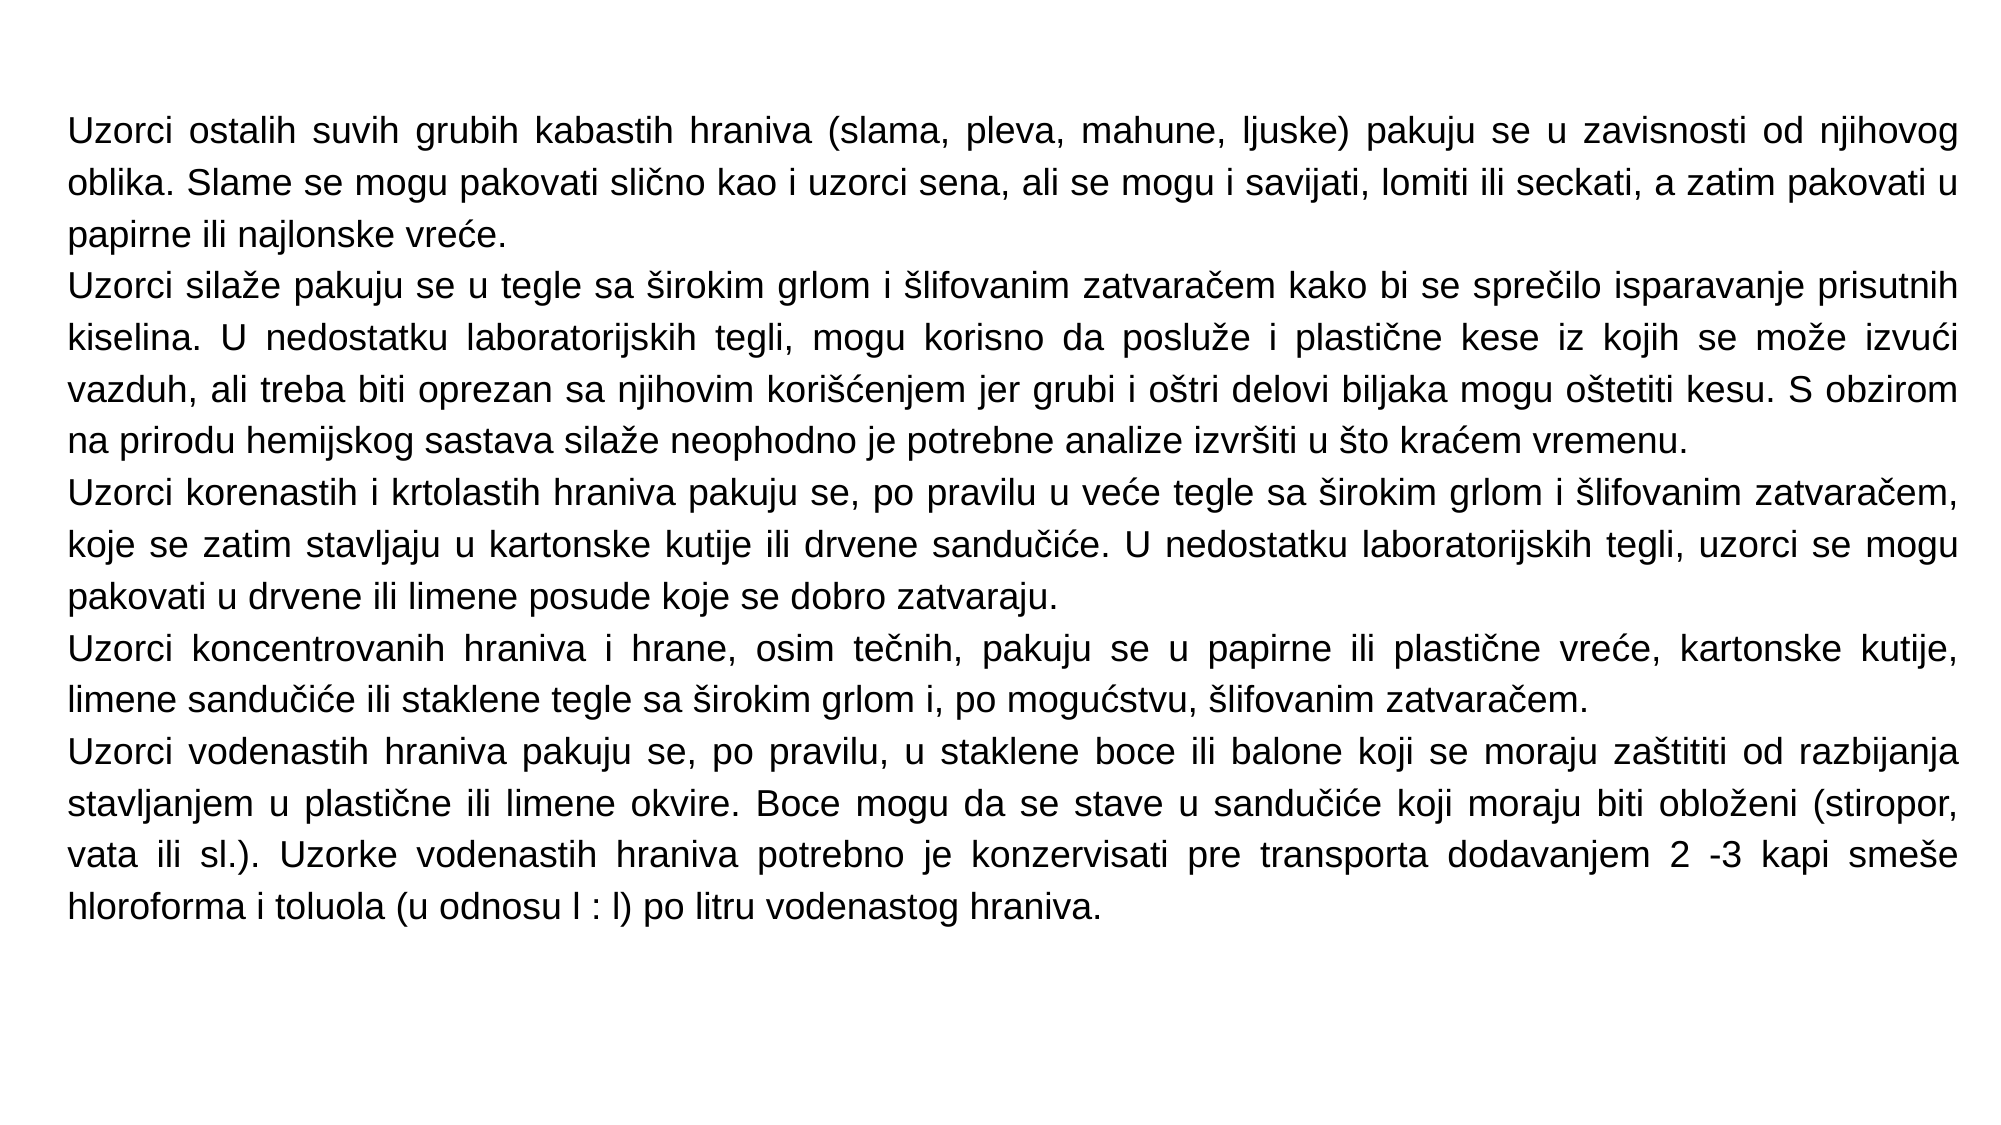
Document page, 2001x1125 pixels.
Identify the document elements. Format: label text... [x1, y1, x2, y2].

text_box Uzorci ostalih suvih grubih kabastih hraniva (slama, pleva, mahune, ljuske) pakuju se u zavisnosti od njihovog oblika. Slame se mogu pakovati slično kao i uzorci sena, ali se mogu i savijati, lomiti ili seckati, a zatim pakovati u papirne ili najlonske vreće. Uzorci silaže pakuju se u tegle sa širokim grlom i šlifovanim zatvaračem kako bi se sprečilo isparavanje prisutnih kiselina. U nedostatku laboratorijskih tegli, mogu korisno da posluže i plastične kese iz kojih se može izvući vazduh, ali treba biti oprezan sa njihovim korišćenjem jer grubi i oštri delovi biljaka mogu oštetiti kesu. S obzirom na prirodu hemijskog sastava silaže neophodno je potrebne analize izvršiti u što kraćem vremenu. Uzorci korenastih i krtolastih hraniva pakuju se, po pravilu u veće tegle sa širokim grlom i šlifovanim zatvaračem, koje se zatim stavljaju u kartonske kutije ili drvene sandučiće. U nedostatku laboratorijskih tegli, uzorci se mogu pakovati u drvene ili limene posude koje se dobro zatvaraju. Uzorci koncentrovanih hraniva i hrane, osim tečnih, pakuju se u papirne ili plastične vreće, kartonske kutije, limene sandučiće ili staklene tegle sa širokim grlom i, po mogućstvu, šlifovanim zatvaračem. Uzorci vodenastih hraniva pakuju se, po pravilu, u staklene boce ili balone koji se moraju zaštititi od razbijanja stavljanjem u plastične ili limene okvire. Boce mogu da se stave u sandučiće koji moraju biti obloženi (stiropor, vata ili sl.). Uzorke vodenastih hraniva potrebno je konzervisati pre transporta dodavanjem 2 -3 kapi smeše hloroforma i toluola (u odnosu l : l) po litru vodenastog hraniva. [52, 92, 1974, 935]
